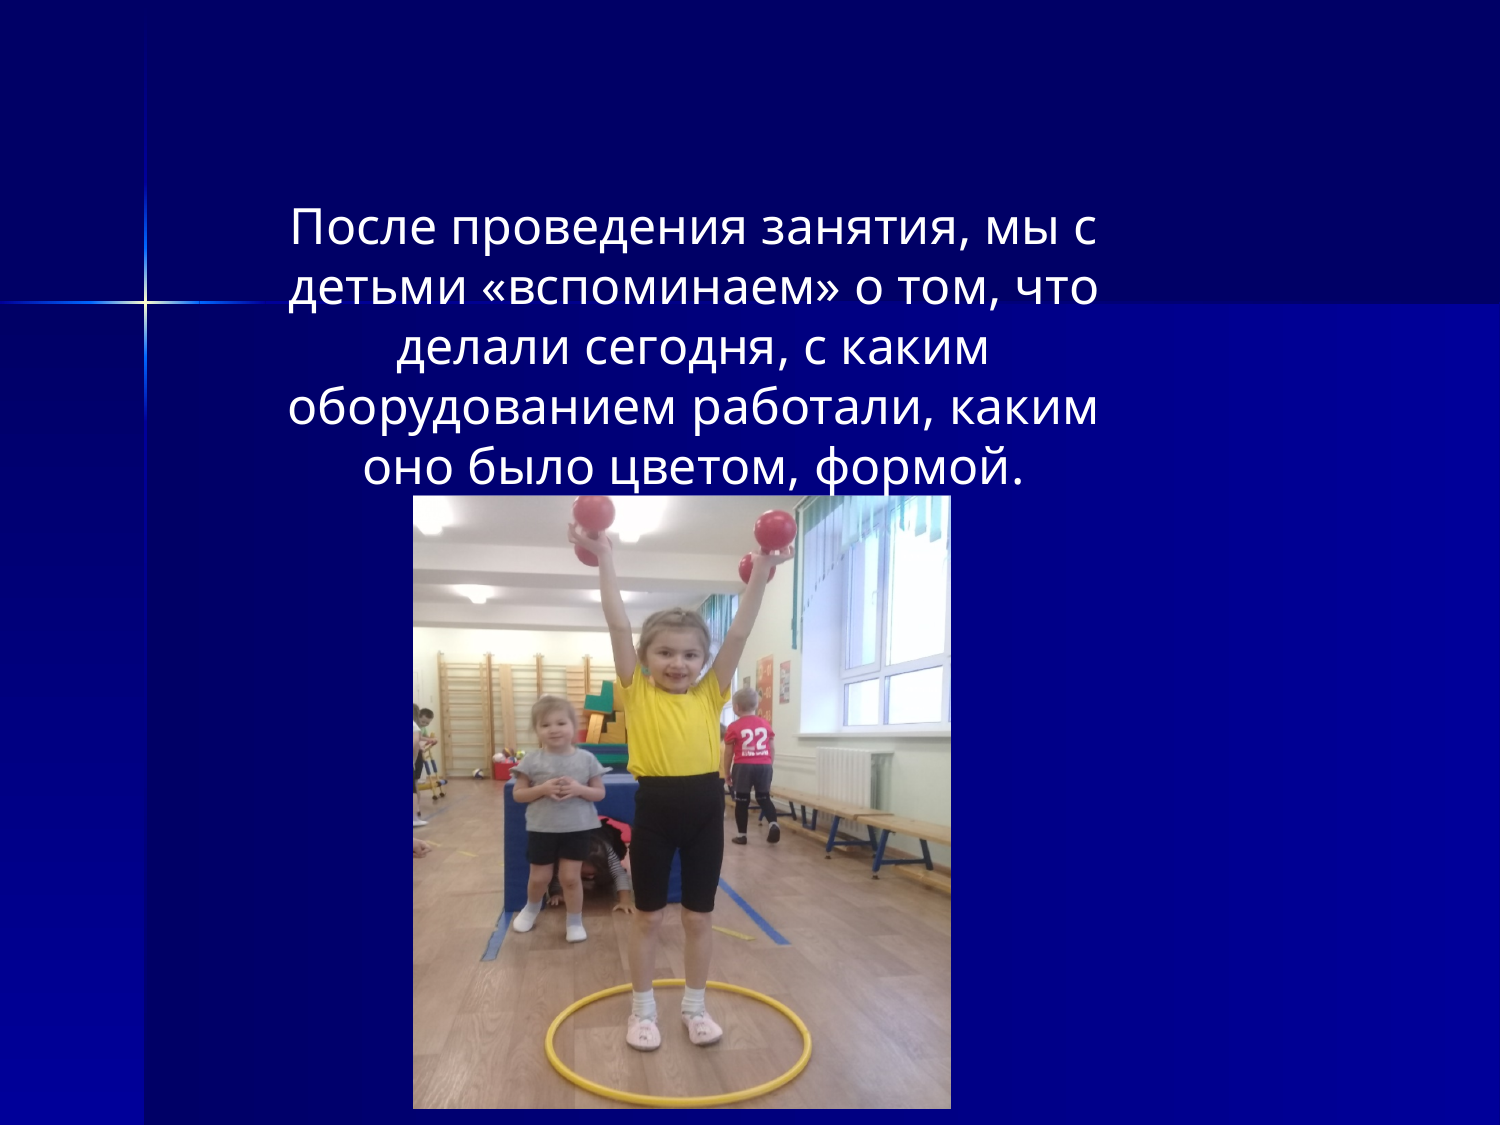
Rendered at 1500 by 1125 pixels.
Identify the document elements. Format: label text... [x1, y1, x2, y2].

picture [374, 496, 988, 1109]
text_box После проведения занятия, мы с детьми «вспоминаем» о том, что делали сегодня, с каким оборудованием работали, каким оно было цветом, формой. [262, 187, 1125, 503]
